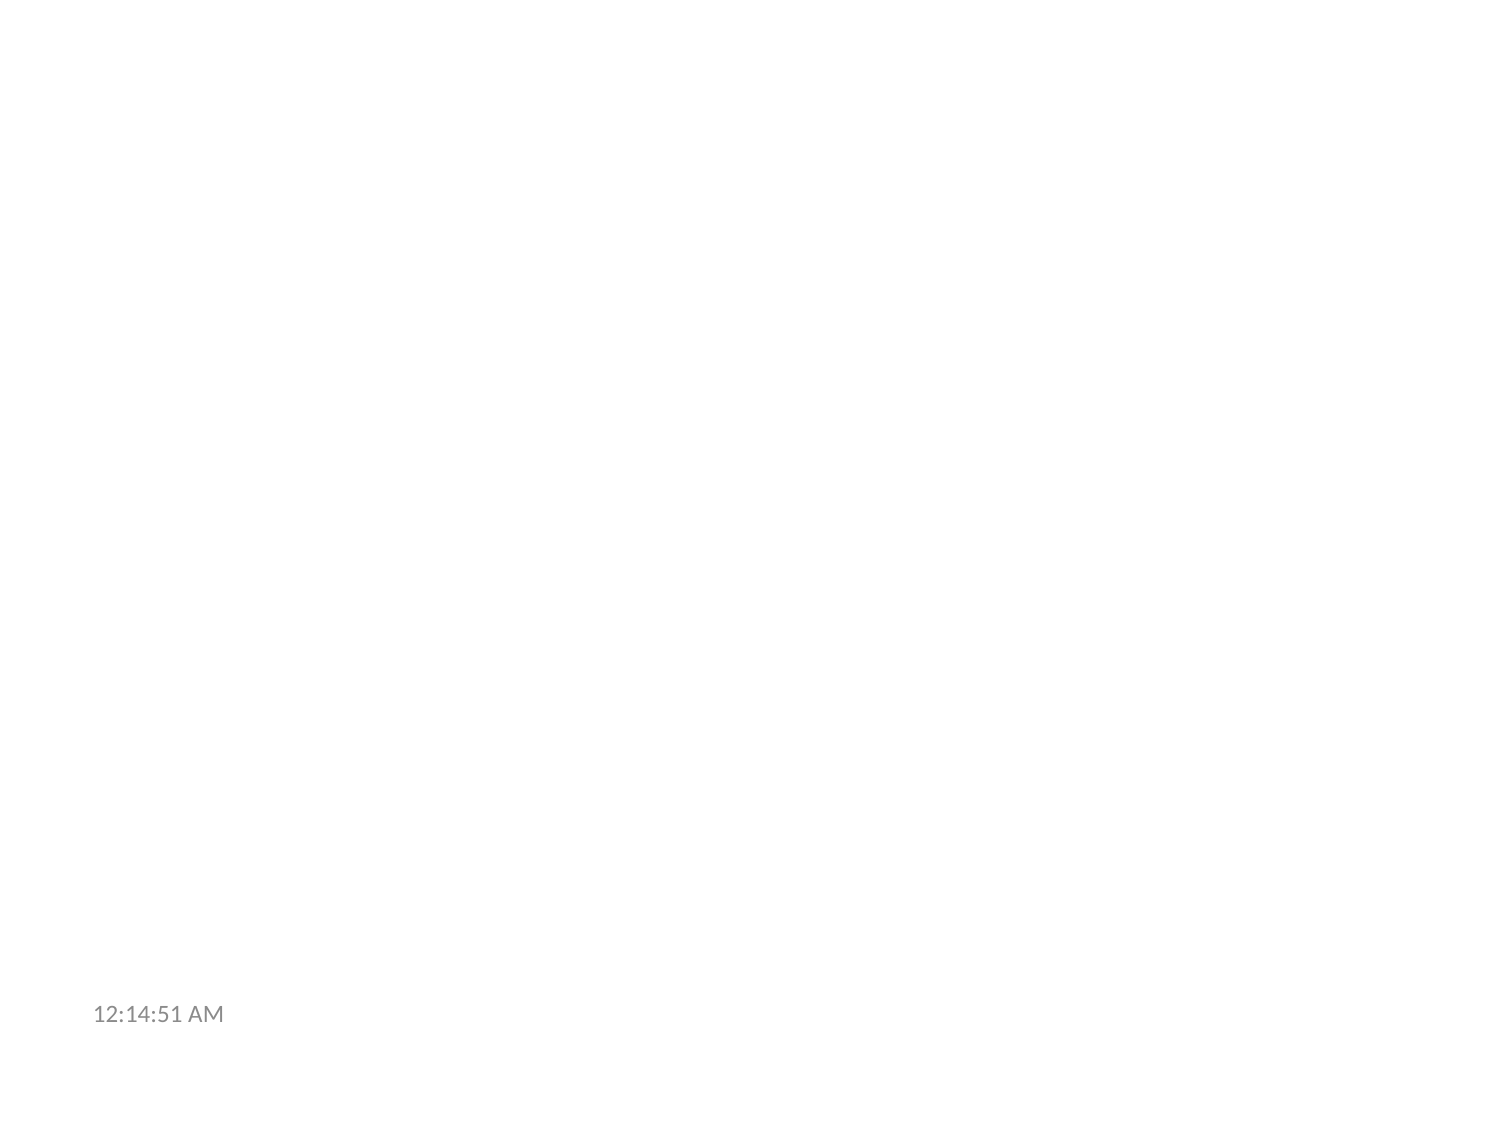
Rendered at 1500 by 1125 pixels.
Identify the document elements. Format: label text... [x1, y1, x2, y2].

text_box 3:35:09 PM [77, 982, 428, 1043]
